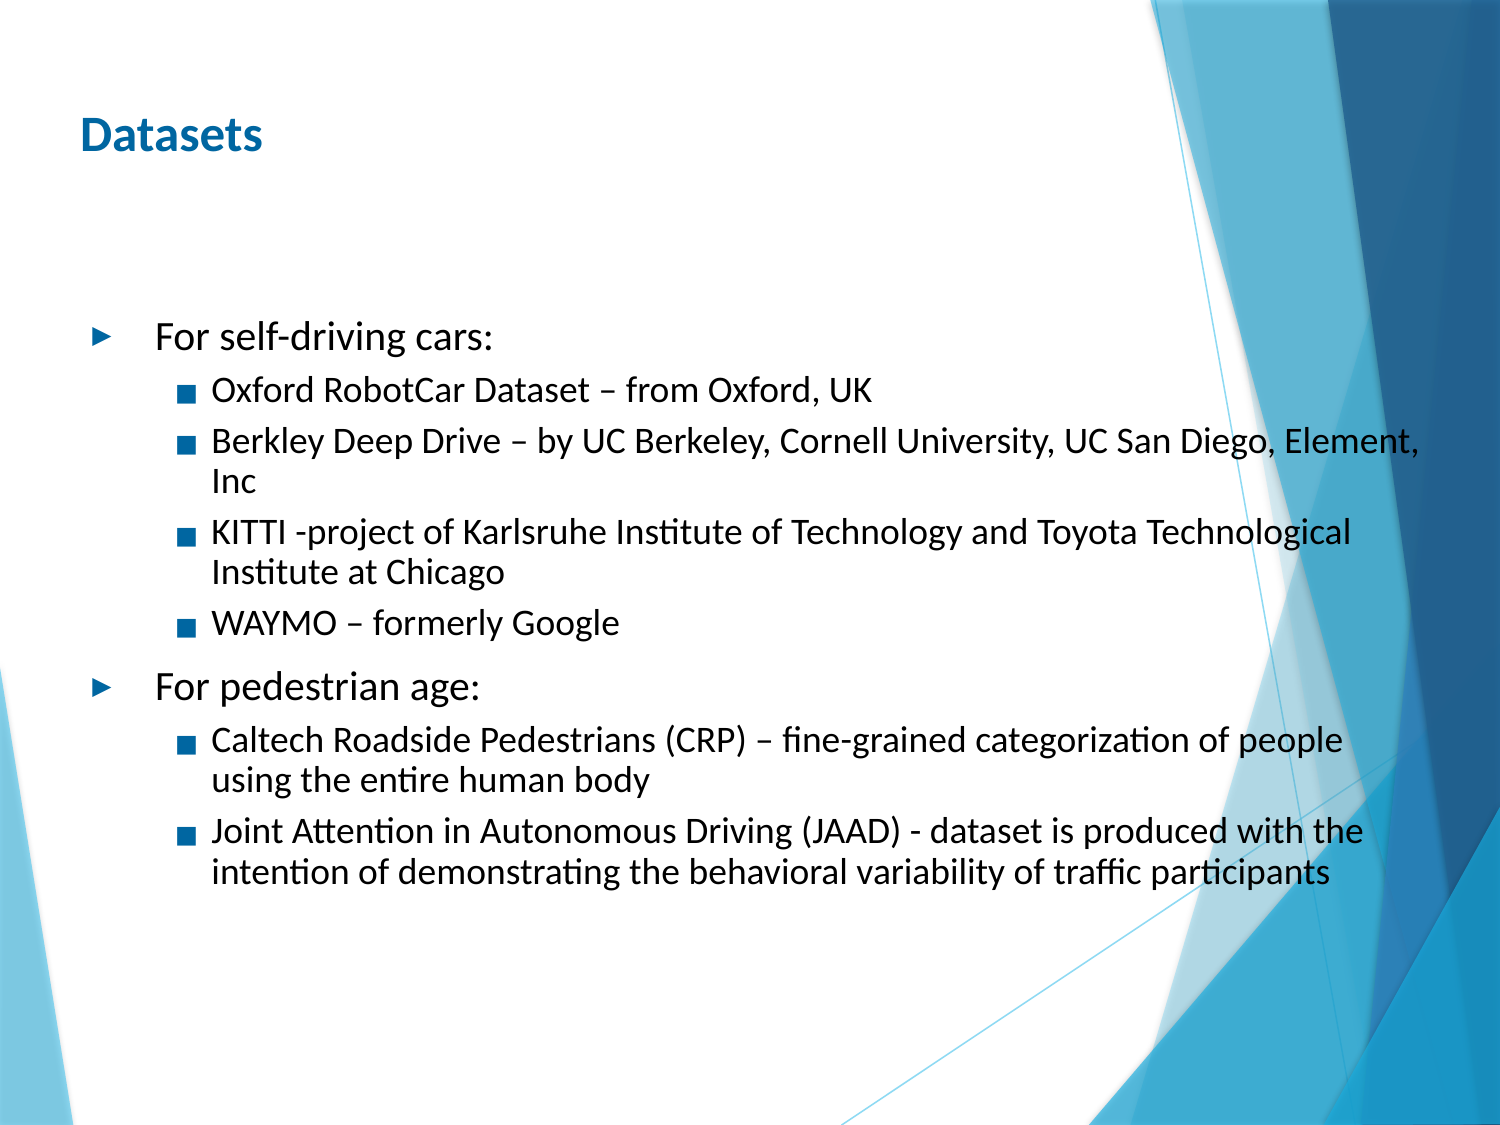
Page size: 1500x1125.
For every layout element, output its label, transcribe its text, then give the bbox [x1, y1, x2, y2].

title Datasets [65, 92, 1447, 179]
list For self-driving cars: Oxford RobotCar Dataset – from Oxford, UK Berkley Deep Drive – by UC Berkeley, Cornell University, UC San Diego, Element, Inc KITTI -project of Karlsruhe Institute of Technology and Toyota Technological Institute at Chicago WAYMO – formerly Google For pedestrian age: Caltech Roadside Pedestrians (CRP) – fine-grained categorization of people using the entire human body Joint Attention in Autonomous Driving (JAAD) - dataset is produced with the intention of demonstrating the behavioral variability of traffic participants [65, 299, 1447, 980]
